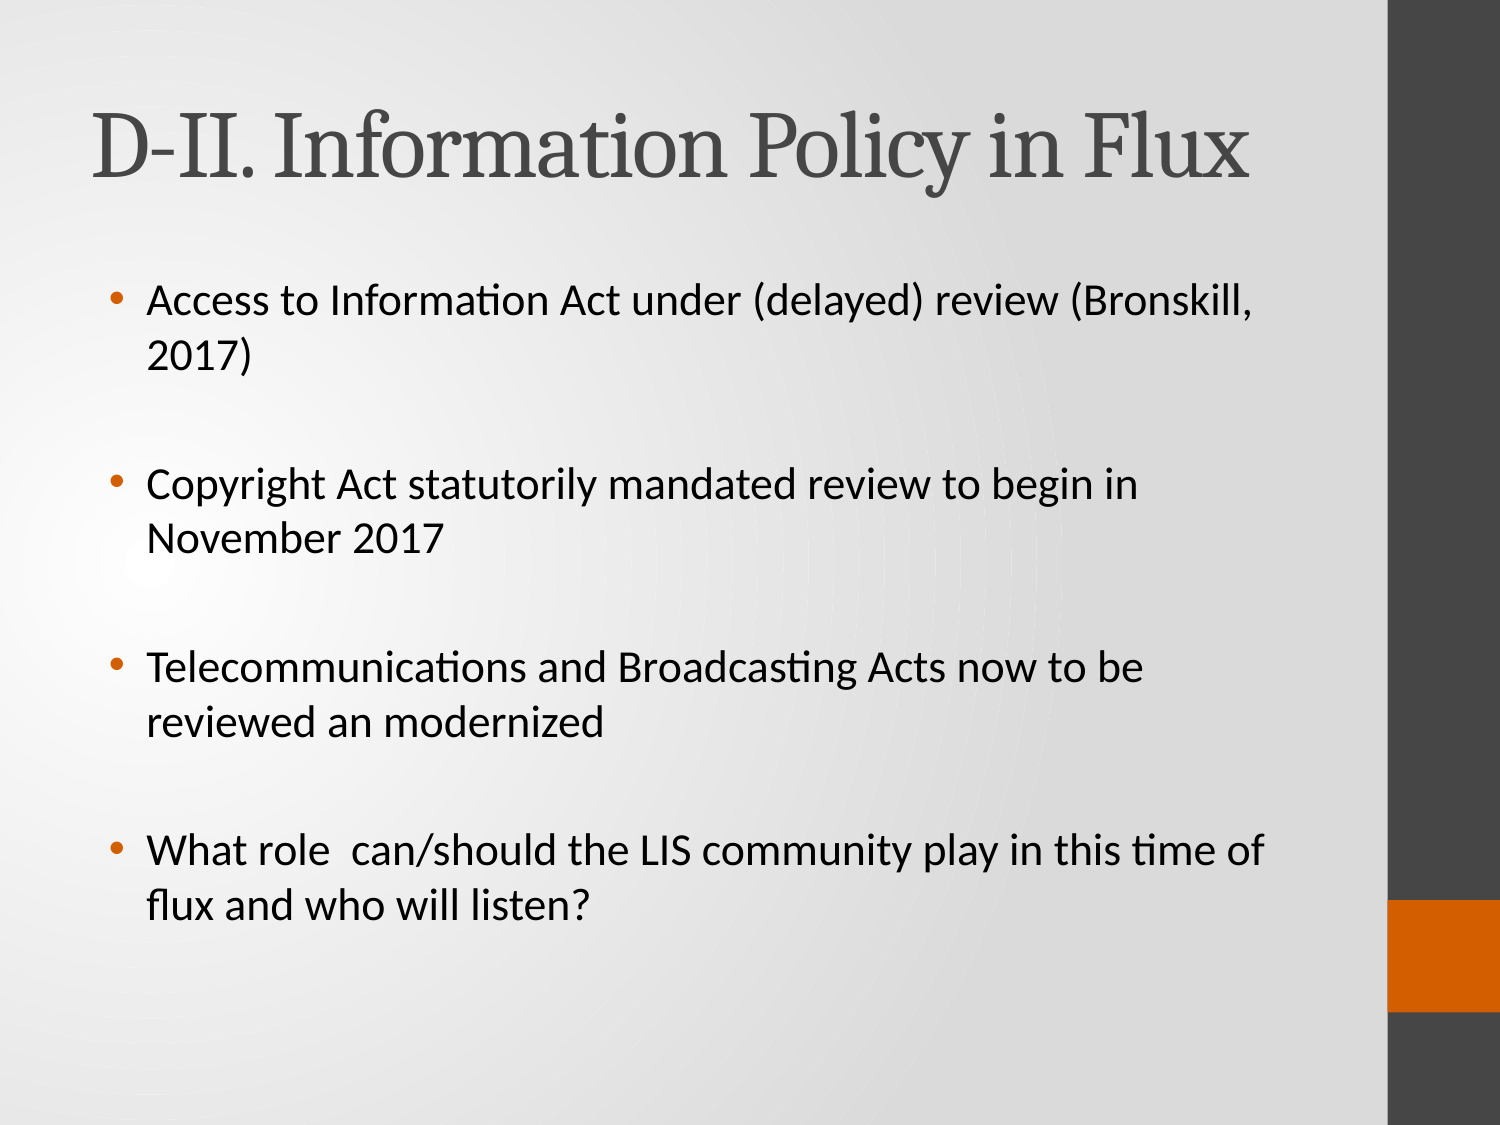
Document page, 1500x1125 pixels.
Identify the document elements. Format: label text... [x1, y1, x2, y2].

list Access to Information Act under (delayed) review (Bronskill, 2017) Copyright Act statutorily mandated review to begin in November 2017 Telecommunications and Broadcasting Acts now to be reviewed an modernized What role can/should the LIS community play in this time of flux and who will listen? [75, 262, 1325, 1050]
title D-II. Information Policy in Flux [75, 45, 1325, 233]
